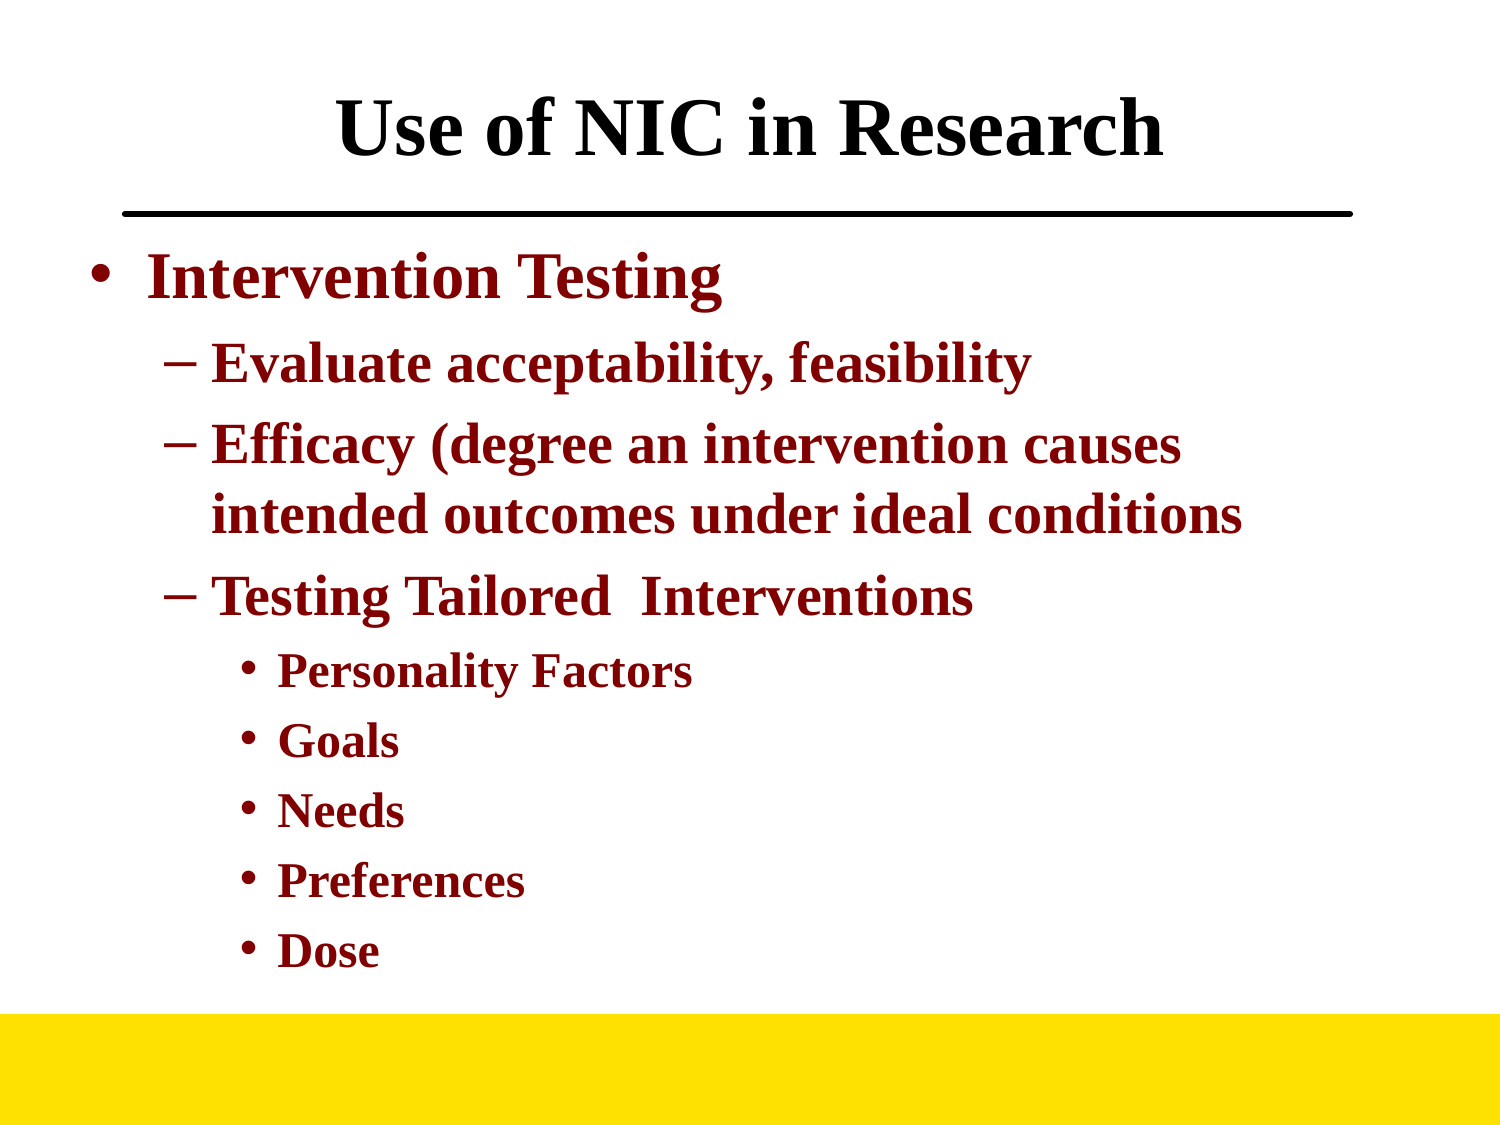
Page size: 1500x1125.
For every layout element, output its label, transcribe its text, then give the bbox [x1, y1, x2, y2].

list Intervention Testing Evaluate acceptability, feasibility Efficacy (degree an intervention causes intended outcomes under ideal conditions Testing Tailored Interventions Personality Factors Goals Needs Preferences Dose [75, 224, 1425, 1005]
title Use of NIC in Research [75, 45, 1425, 200]
